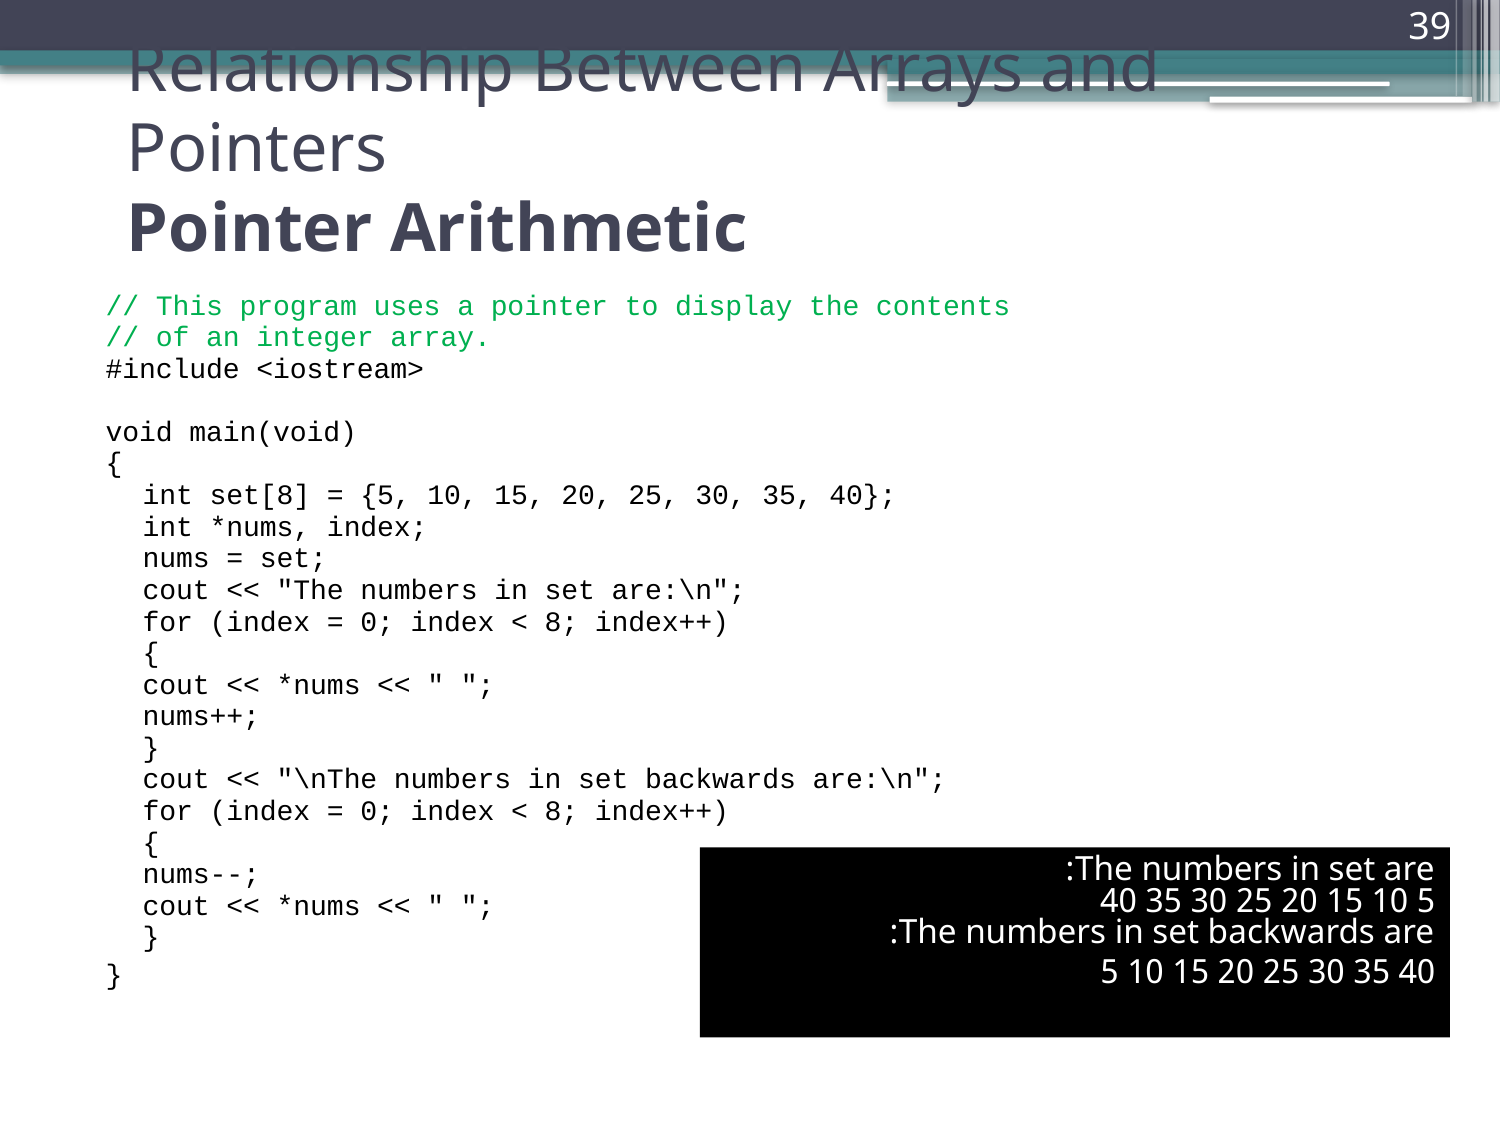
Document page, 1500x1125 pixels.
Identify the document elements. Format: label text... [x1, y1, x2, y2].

title Relationship Between Arrays and Pointers Pointer Arithmetic [112, 113, 1388, 177]
slide_number 39 [1341, 0, 1466, 61]
list // This program uses a pointer to display the contents // of an integer array. #include <iostream> void main(void) { int set[8] = {5, 10, 15, 20, 25, 30, 35, 40}; int *nums, index; nums = set; cout << "The numbers in set are:\n"; for (index = 0; index < 8; index++) { cout << *nums << " "; nums++; } cout << "\nThe numbers in set backwards are:\n"; for (index = 0; index < 8; index++) { nums--; cout << *nums << " "; } } [75, 287, 1388, 1000]
text_box The numbers in set are: 5 10 15 20 25 30 35 40 The numbers in set backwards are: 40 35 30 25 20 15 10 5 [699, 847, 1450, 1038]
